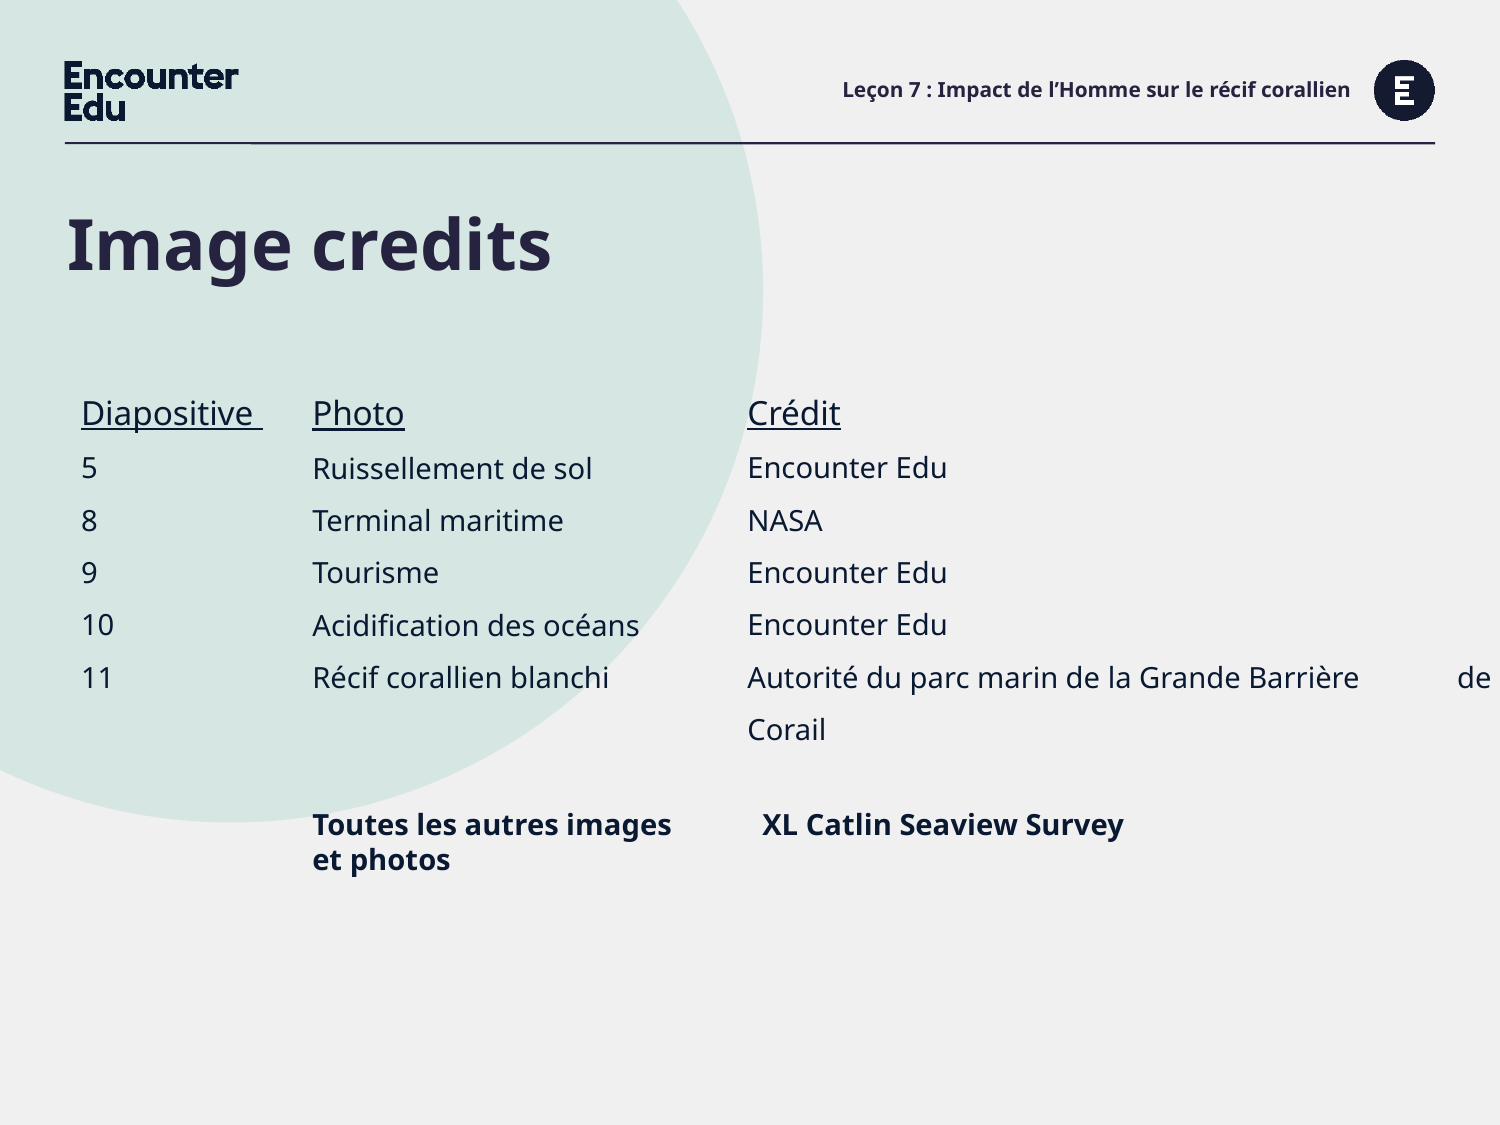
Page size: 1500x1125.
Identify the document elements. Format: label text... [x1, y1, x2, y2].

text_box Diapositive 5 8 9 10 11 [73, 364, 293, 702]
text_box Crédit Encounter Edu NASA Encounter Edu Encounter Edu Autorité du parc marin de la Grande Barrière de Corail [739, 364, 1500, 814]
text_box Photo Ruissellement de sol Terminal maritime Tourisme Acidification des océans Récif corallien blanchi [304, 365, 731, 703]
text_box Toutes les autres images XL Catlin Seaview Survey et photos [304, 798, 1181, 884]
picture [1372, 58, 1436, 122]
title Leçon 7 : Impact de l’Homme sur le récif corallien [749, 67, 1359, 114]
picture [60, 59, 243, 122]
